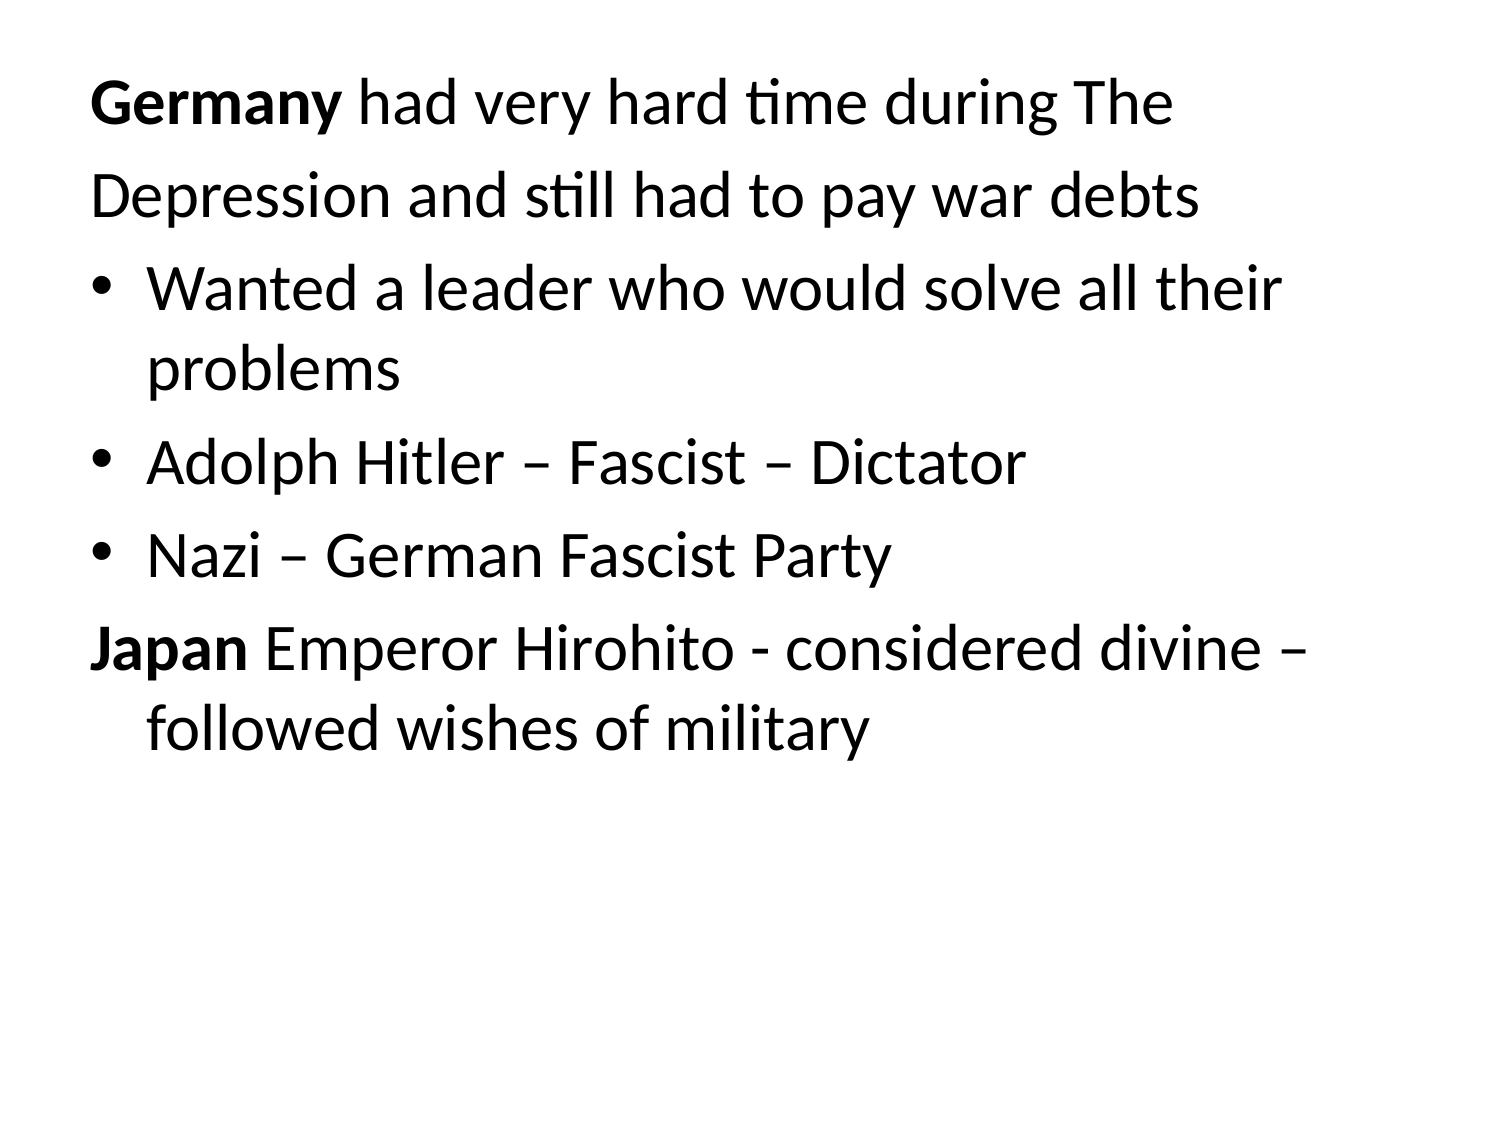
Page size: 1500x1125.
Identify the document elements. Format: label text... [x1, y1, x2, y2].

list Germany had very hard time during The Depression and still had to pay war debts Wanted a leader who would solve all their problems Adolph Hitler – Fascist – Dictator Nazi – German Fascist Party Japan Emperor Hirohito - considered divine – followed wishes of military [75, 50, 1425, 1005]
